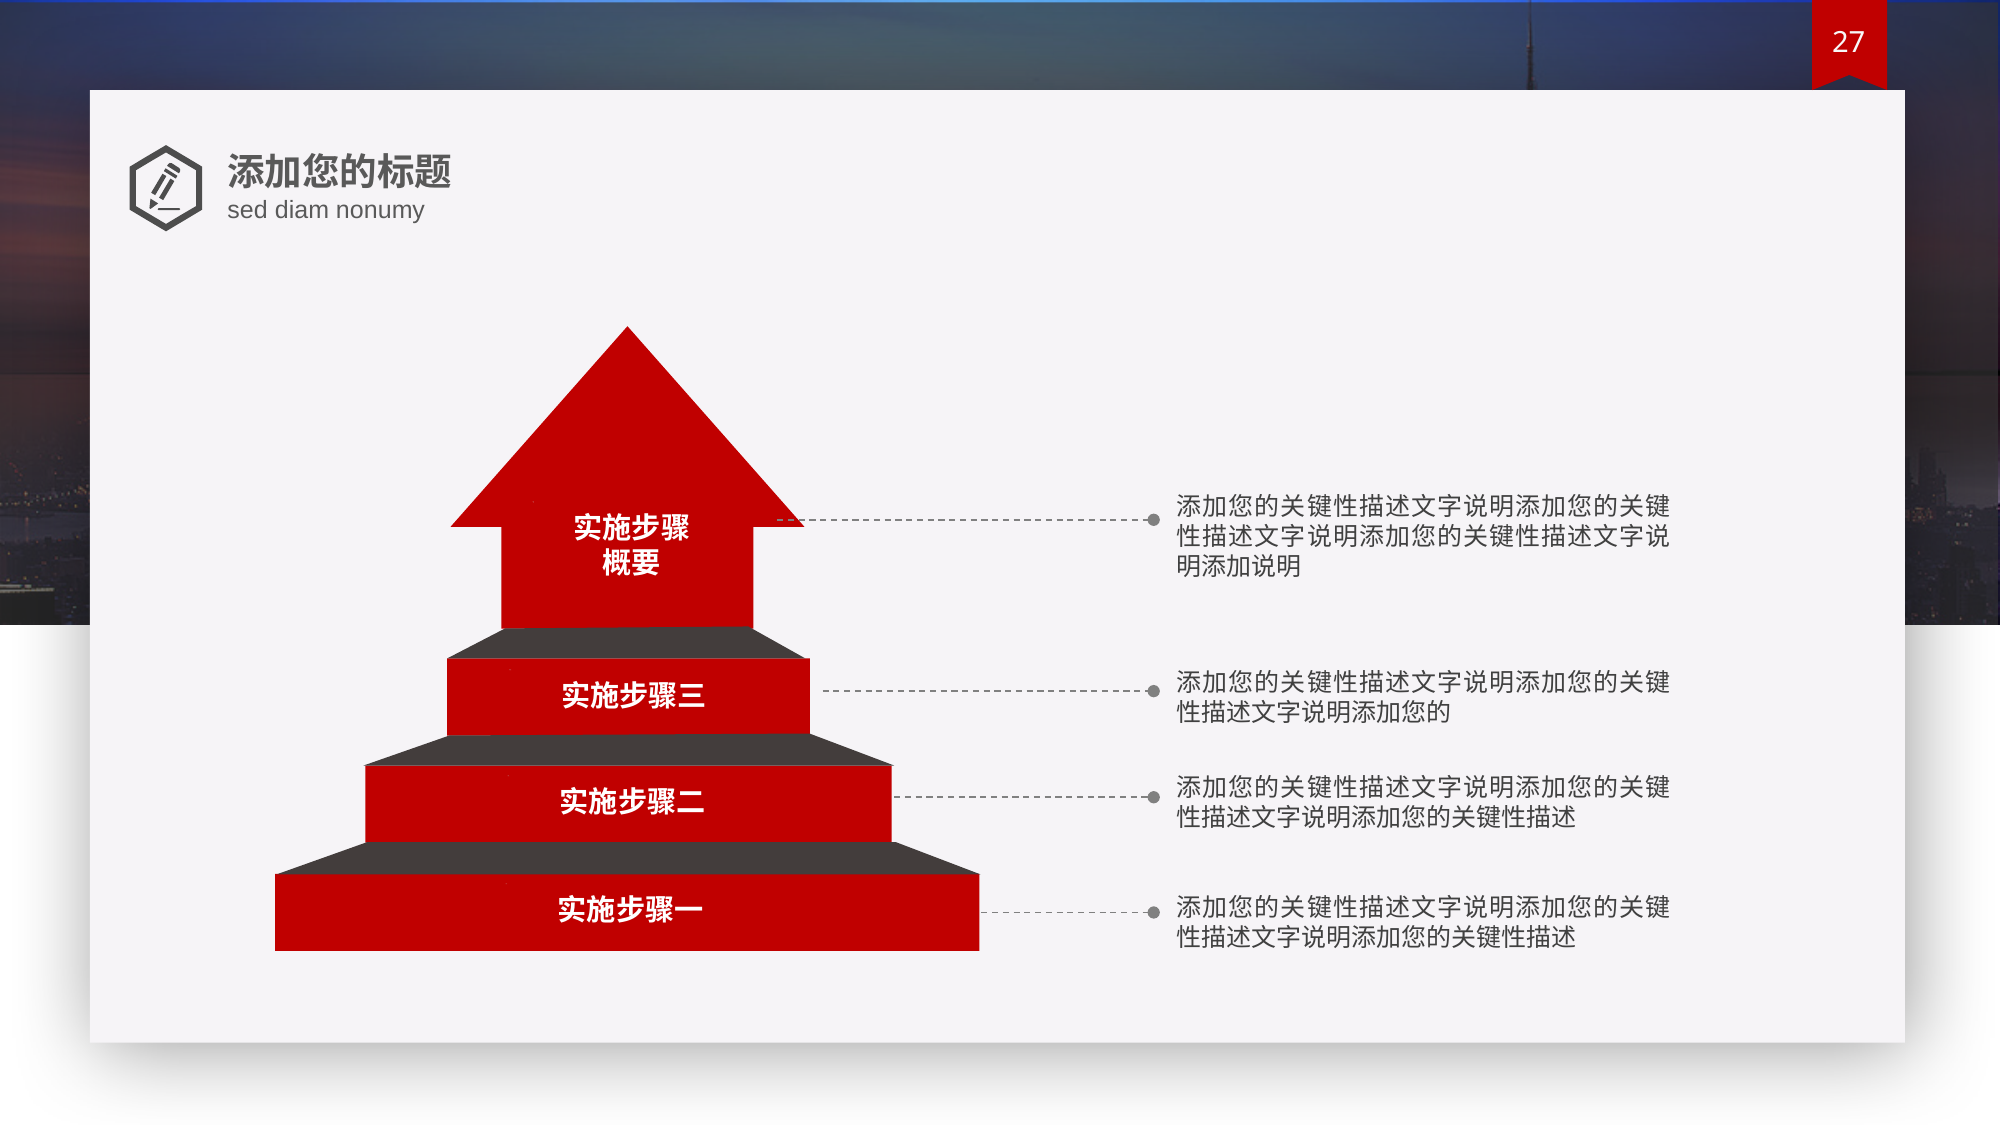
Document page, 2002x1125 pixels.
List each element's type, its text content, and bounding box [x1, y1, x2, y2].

text_box 添加您的关键性描述文字说明添加您的关键性描述文字说明添加您的关键性描述 [1162, 763, 1686, 839]
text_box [274, 326, 981, 952]
picture [1888, 0, 2000, 625]
text_box 添加您的关键性描述文字说明添加您的关键性描述文字说明添加您的关键性描述文字说明添加说明 [1162, 483, 1686, 589]
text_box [129, 140, 470, 232]
text_box 添加您的关键性描述文字说明添加您的关键性描述文字说明添加您的 [1162, 659, 1686, 734]
text_box 添加您的关键性描述文字说明添加您的关键性描述文字说明添加您的关键性描述 [1162, 883, 1686, 959]
